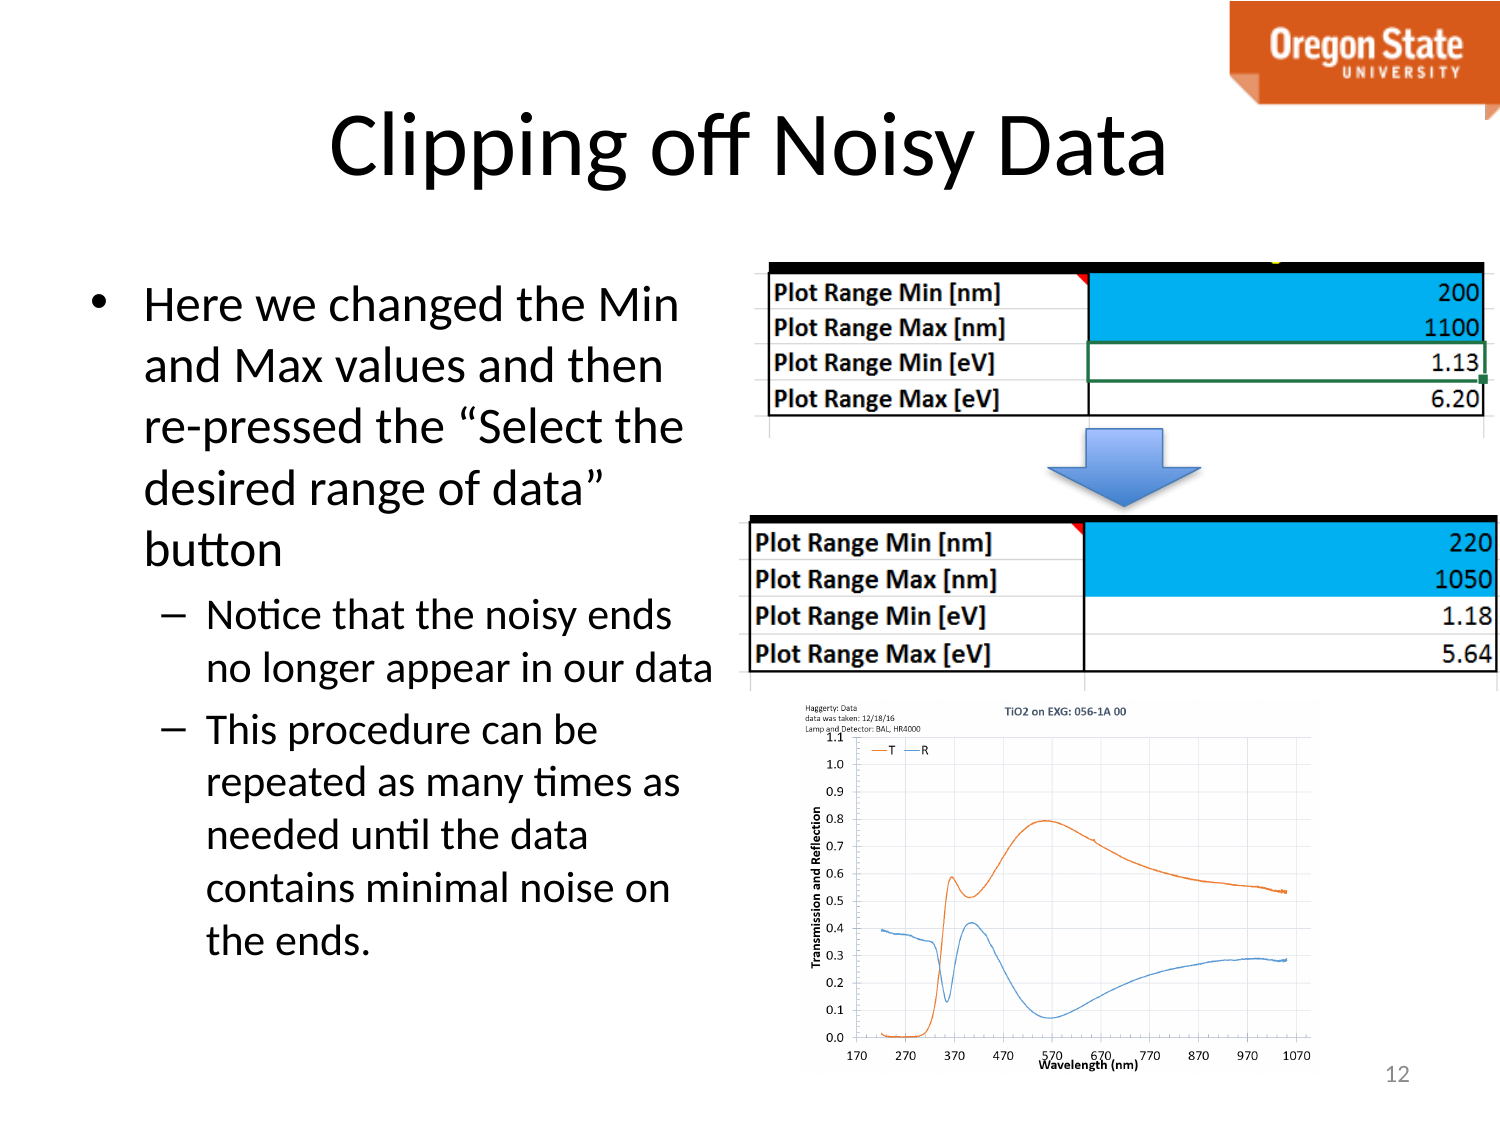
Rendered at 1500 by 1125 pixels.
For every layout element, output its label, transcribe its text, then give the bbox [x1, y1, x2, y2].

picture [739, 514, 1500, 691]
picture [801, 699, 1320, 1075]
list Here we changed the Min and Max values and then re-pressed the “Select the desired range of data” button Notice that the noisy ends no longer appear in our data This procedure can be repeated as many times as needed until the data contains minimal noise on the ends. [75, 262, 738, 1005]
text_box [1047, 447, 1202, 508]
title Clipping off Noisy Data [75, 45, 1425, 233]
slide_number 12 [1074, 1042, 1425, 1103]
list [754, 262, 1495, 438]
